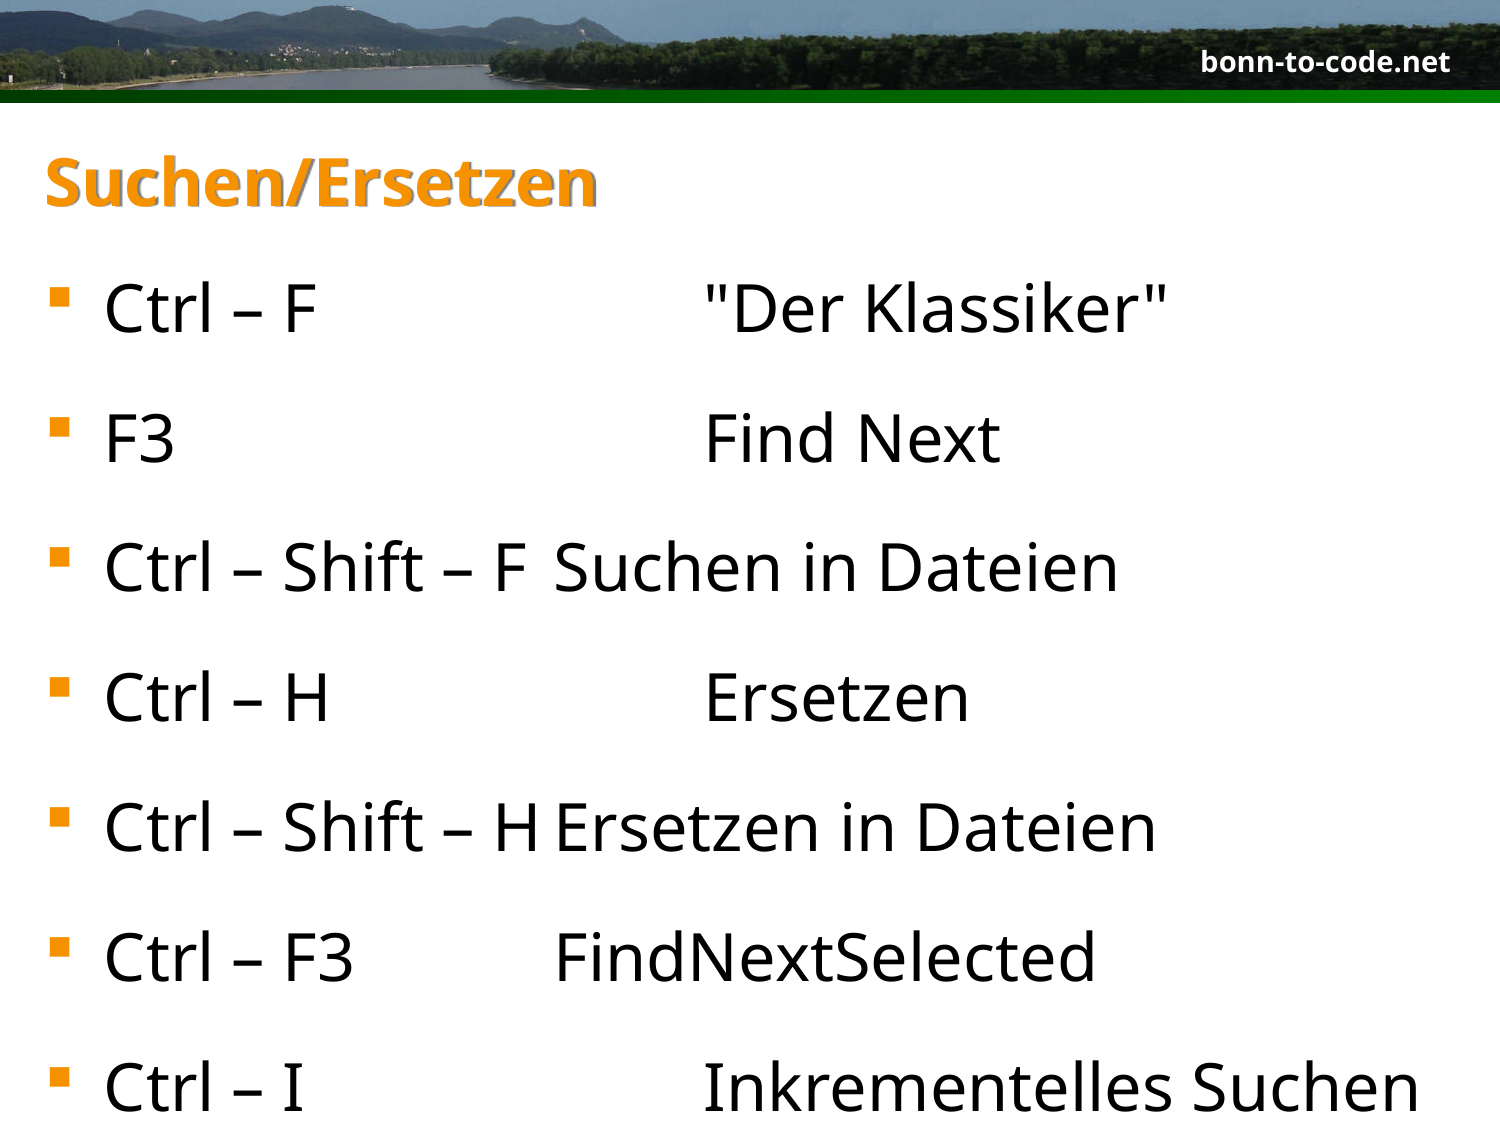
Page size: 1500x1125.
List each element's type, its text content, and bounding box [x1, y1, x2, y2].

picture [0, 0, 1500, 90]
list Ctrl – F "Der Klassiker" F3 Find Next Ctrl – Shift – F Suchen in Dateien Ctrl – H Ersetzen Ctrl – Shift – H Ersetzen in Dateien Ctrl – F3 FindNextSelected Ctrl – I Inkrementelles Suchen [29, 257, 1471, 1114]
title Suchen/Ersetzen [29, 101, 1471, 257]
